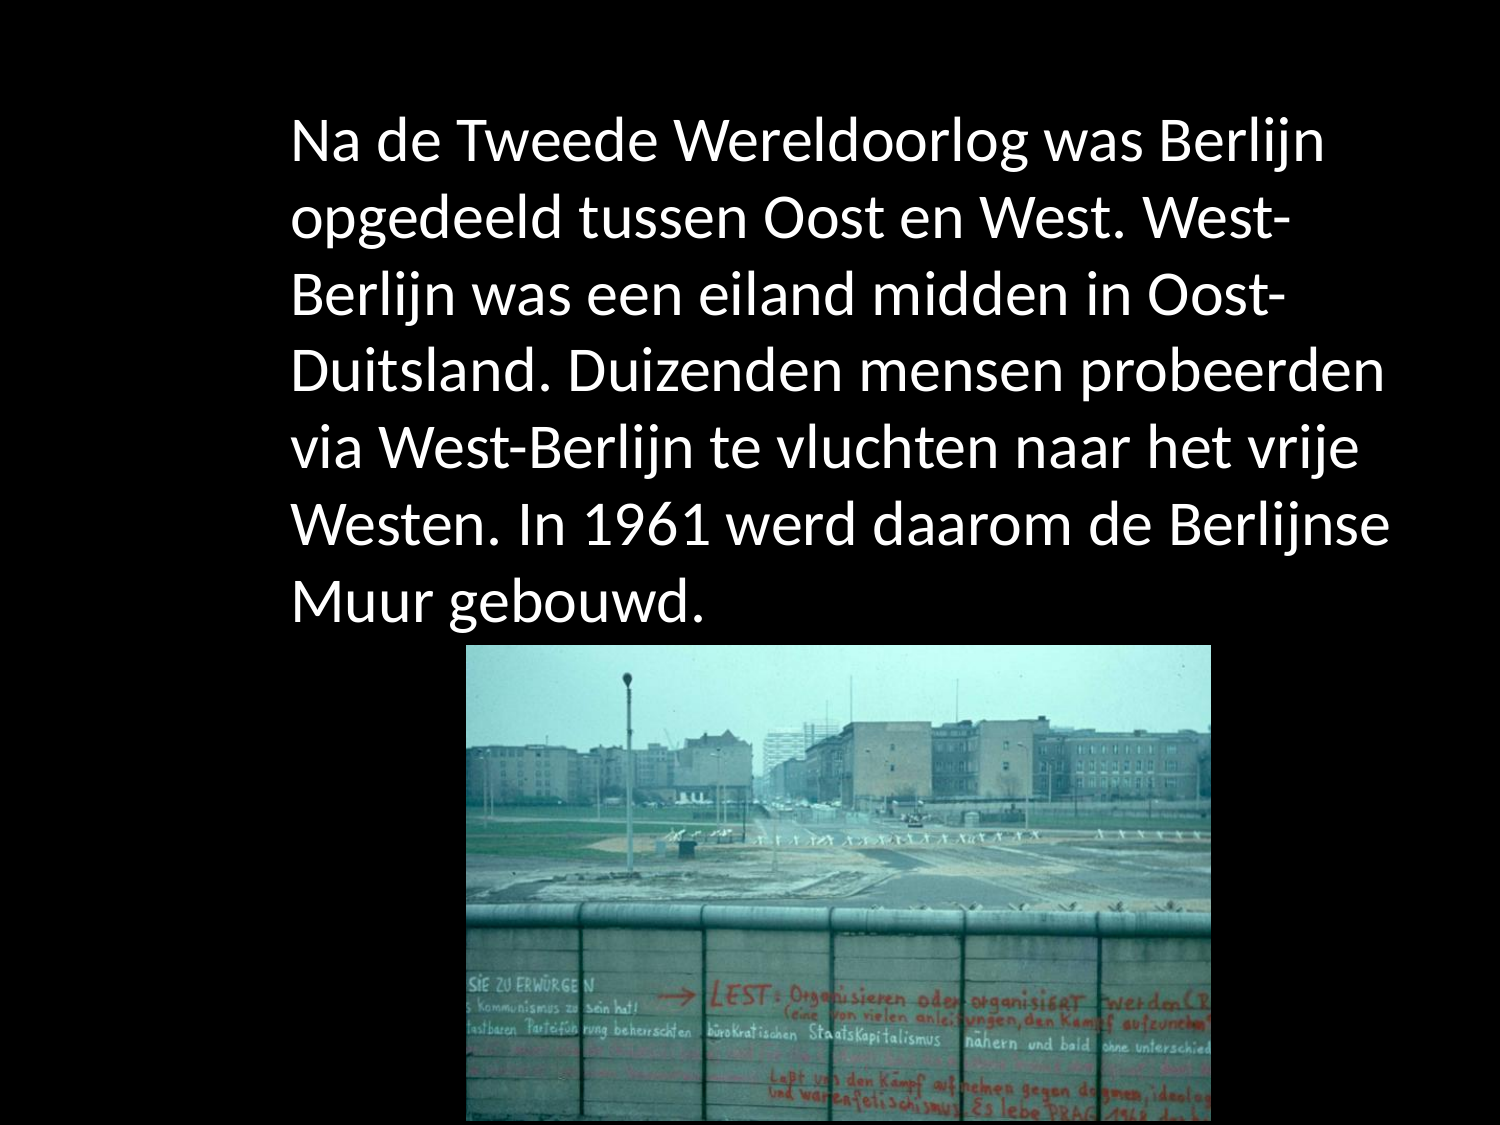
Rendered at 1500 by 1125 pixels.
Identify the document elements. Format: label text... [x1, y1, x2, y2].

list Na de Tweede Wereldoorlog was Berlijn opgedeeld tussen Oost en West. West- Berlijn was een eiland midden in Oost- Duitsland. Duizenden mensen probeerden via West-Berlijn te vluchten naar het vrije Westen. In 1961 werd daarom de Berlijnse Muur gebouwd. [275, 90, 1425, 650]
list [466, 645, 1211, 1121]
